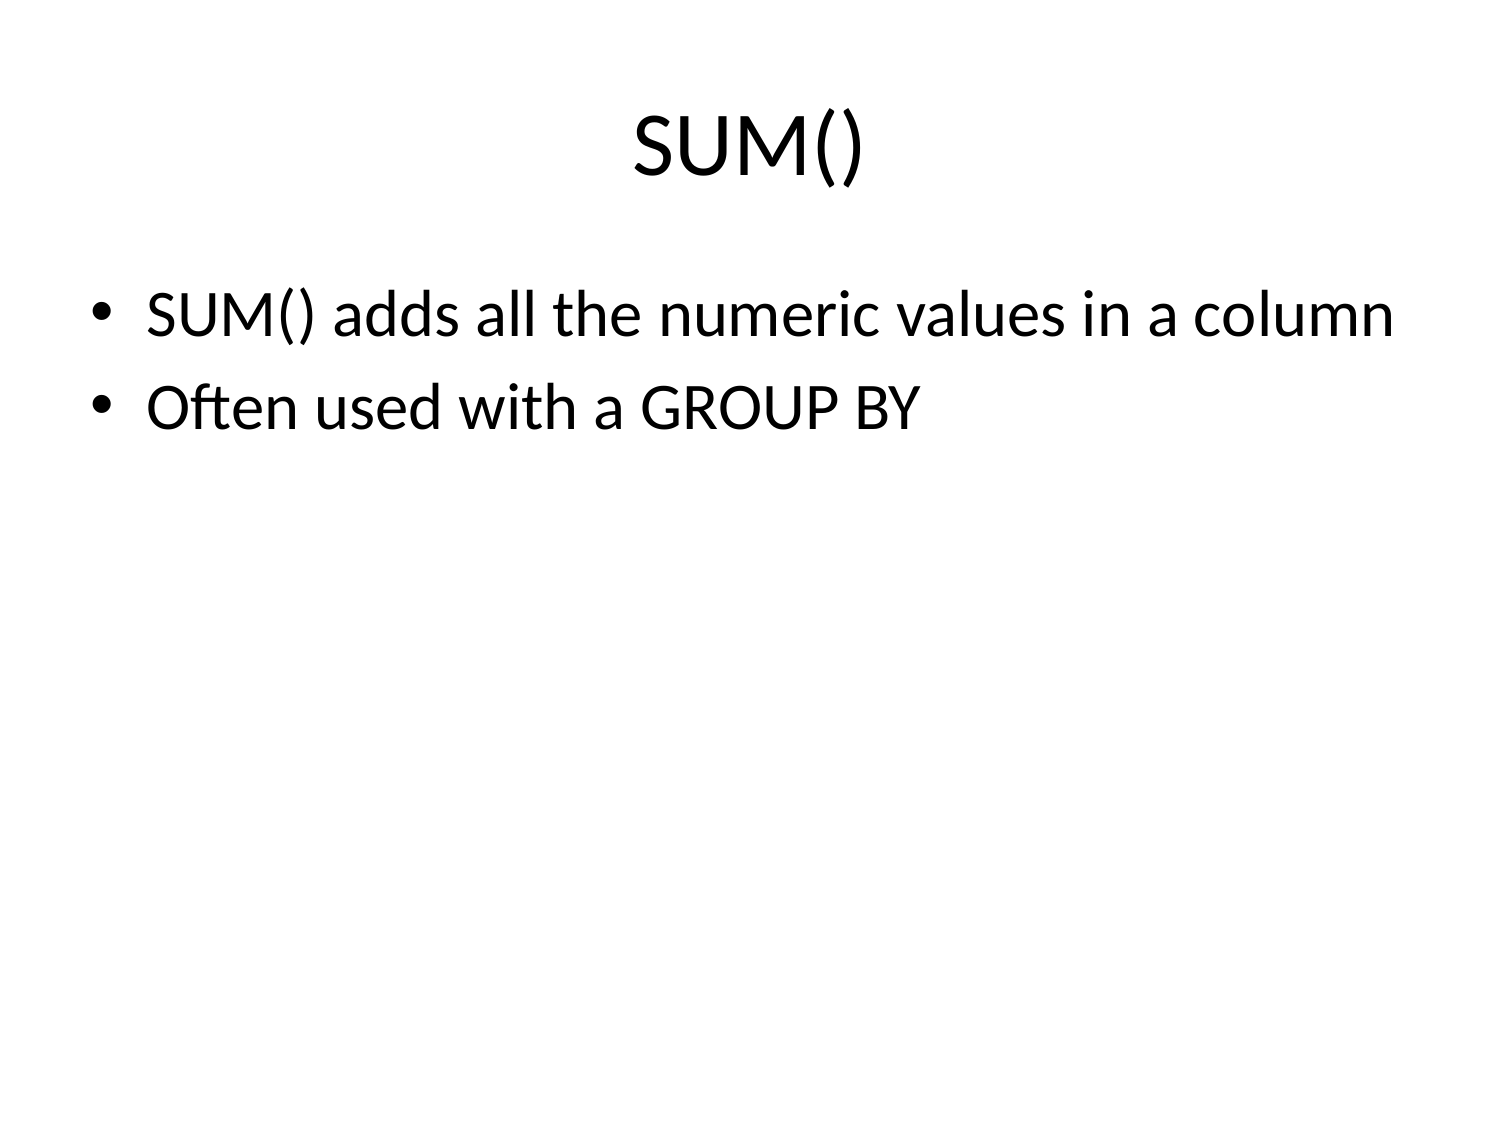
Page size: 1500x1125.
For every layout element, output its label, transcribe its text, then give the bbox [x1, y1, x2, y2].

title SUM() [75, 45, 1425, 233]
list SUM() adds all the numeric values in a column Often used with a GROUP BY [75, 262, 1425, 1005]
